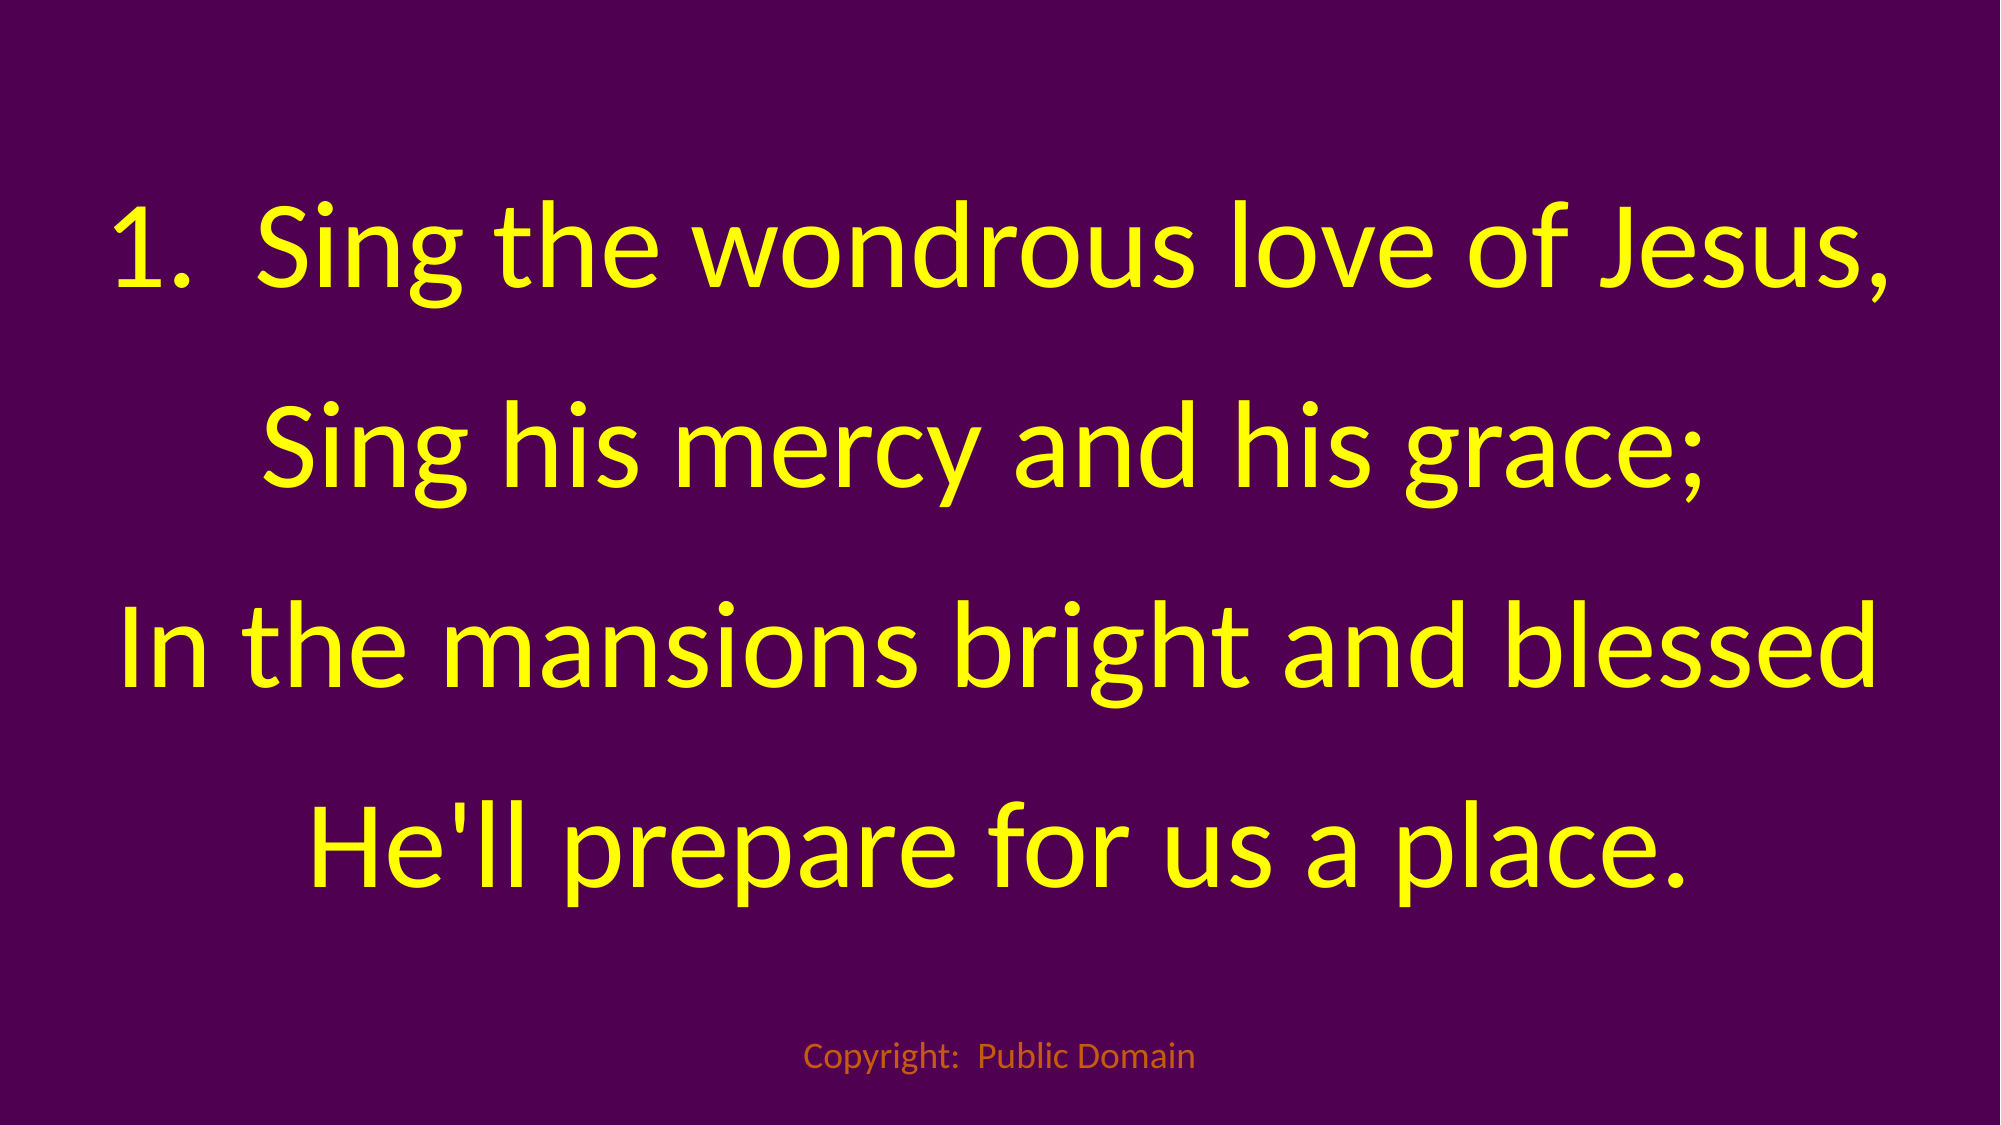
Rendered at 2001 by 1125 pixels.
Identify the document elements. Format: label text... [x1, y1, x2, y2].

text_box Copyright: Public Domain [26, 1023, 1973, 1083]
text_box 1. Sing the wondrous love of Jesus, Sing his mercy and his grace; In the mansions bright and blessed He'll prepare for us a place. [0, 154, 2000, 920]
